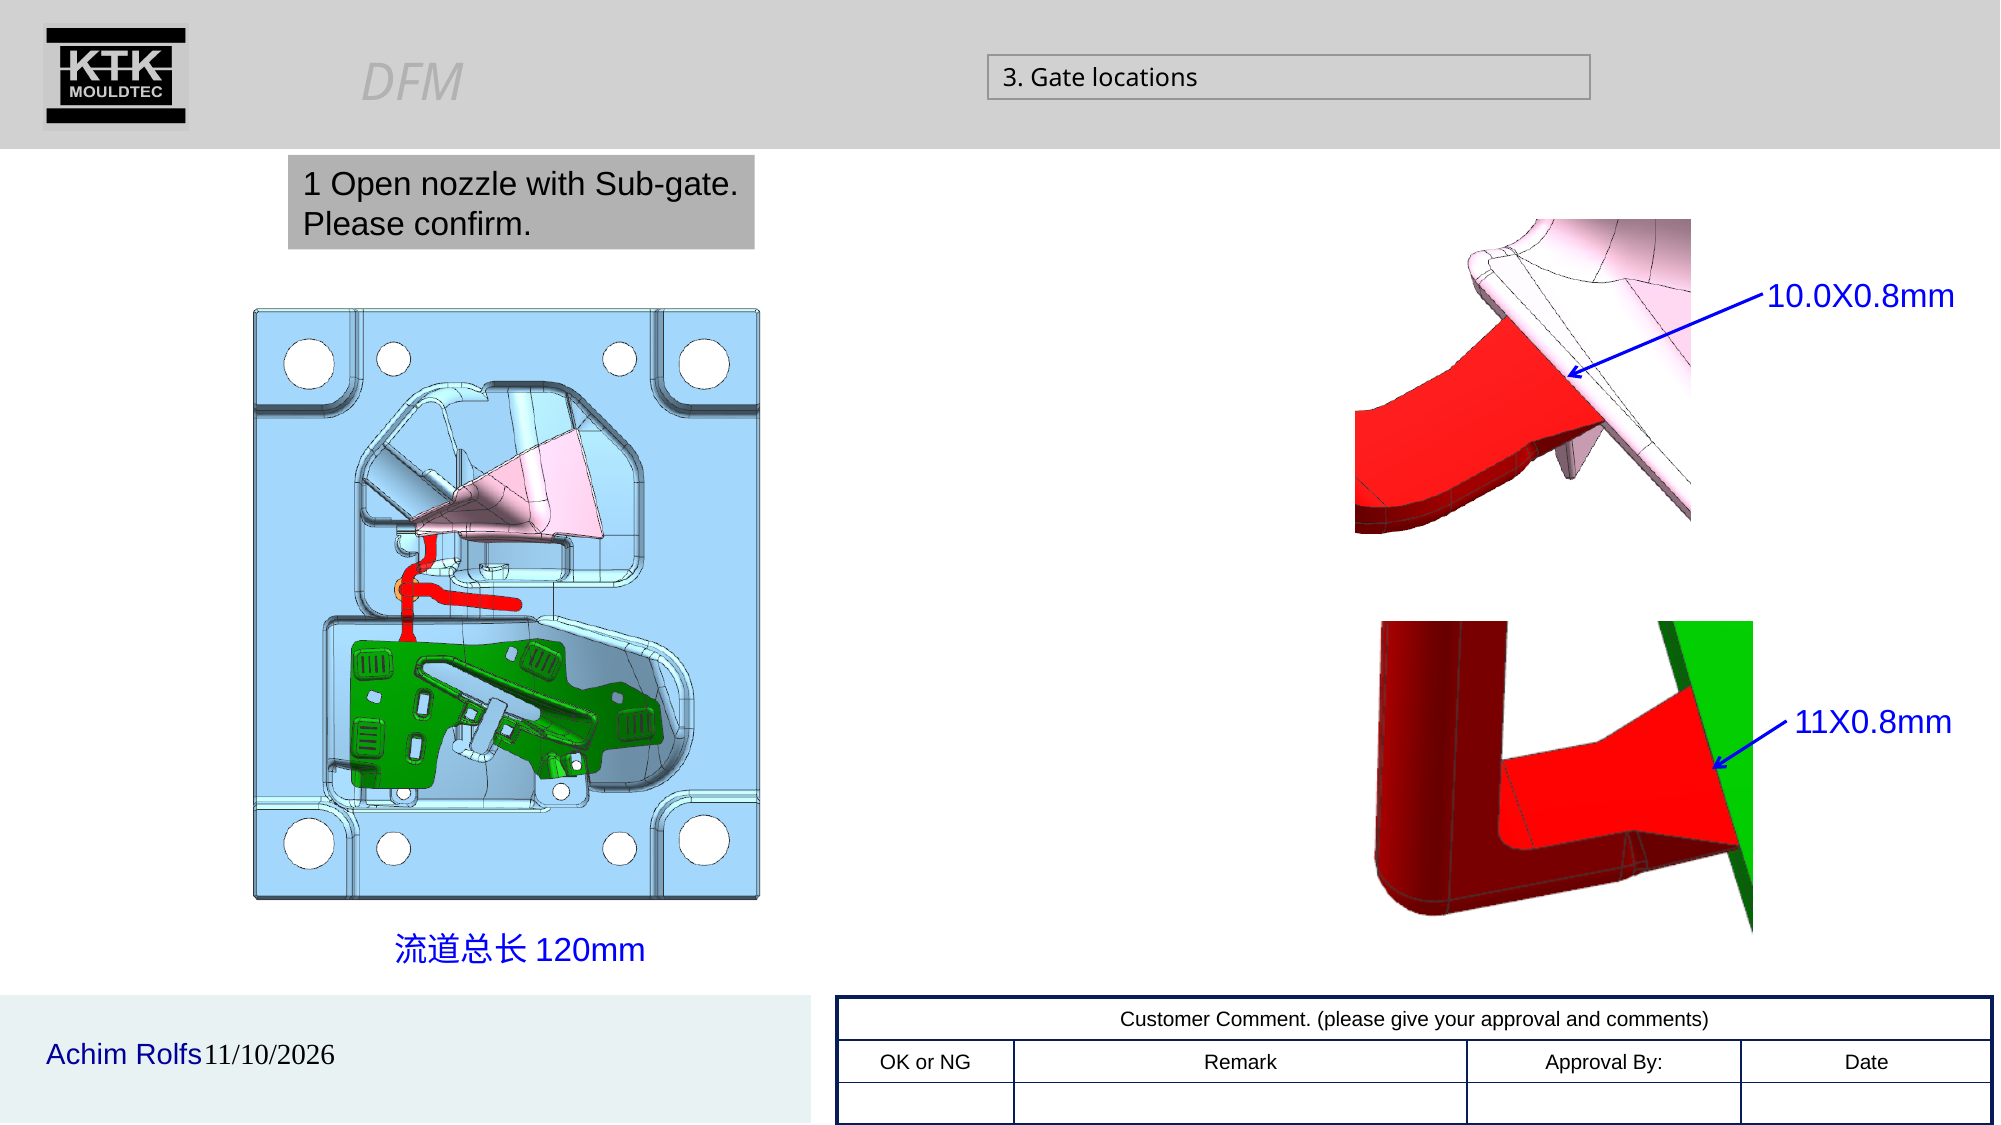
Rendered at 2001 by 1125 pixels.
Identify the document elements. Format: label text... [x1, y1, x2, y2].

picture [220, 284, 788, 921]
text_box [1711, 720, 1787, 770]
text_box 3. Gate locations [988, 54, 1591, 100]
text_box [1566, 293, 1764, 377]
text_box 11X0.8mm [1779, 692, 1968, 747]
text_box 10.0X0.8mm [1752, 267, 2000, 322]
picture [1355, 219, 1692, 538]
slide_number [188, 1027, 433, 1106]
picture [1354, 621, 1753, 948]
text_box 流道总长120mm [379, 930, 662, 975]
text_box 1 Open nozzle with Sub-gate. Please confirm. [288, 154, 755, 250]
